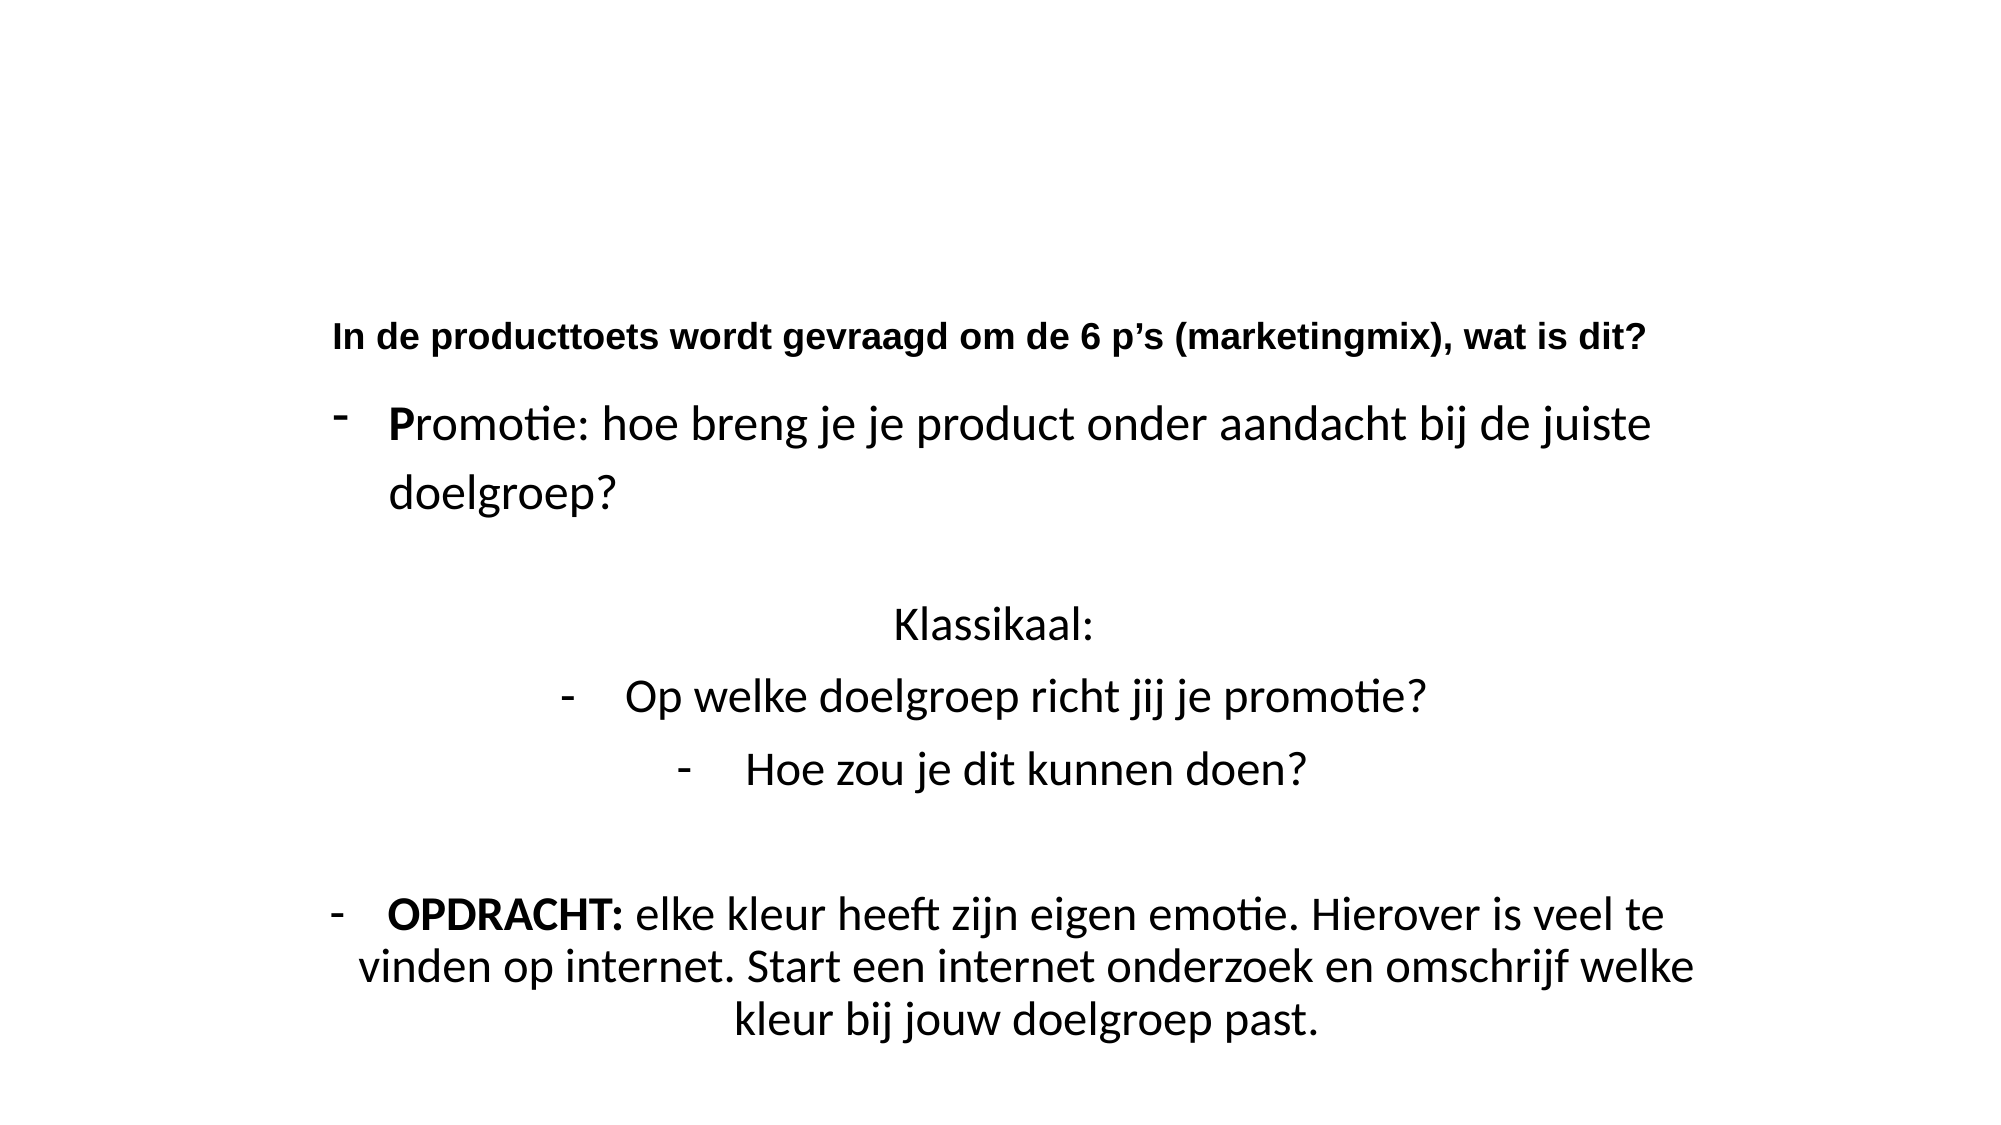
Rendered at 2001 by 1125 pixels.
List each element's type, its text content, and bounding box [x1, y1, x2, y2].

text_box In de producttoets wordt gevraagd om de 6 p’s (marketingmix), wat is dit? Promotie: hoe breng je je product onder aandacht bij de juiste doelgroep? [317, 297, 1750, 528]
subtitle Klassikaal: Op welke doelgroep richt jij je promotie? Hoe zou je dit kunnen doen? OPDRACHT: elke kleur heeft zijn eigen emotie. Hierover is veel te vinden op internet. Start een internet onderzoek en omschrijf welke kleur bij jouw doelgroep past. [249, 590, 1750, 1054]
